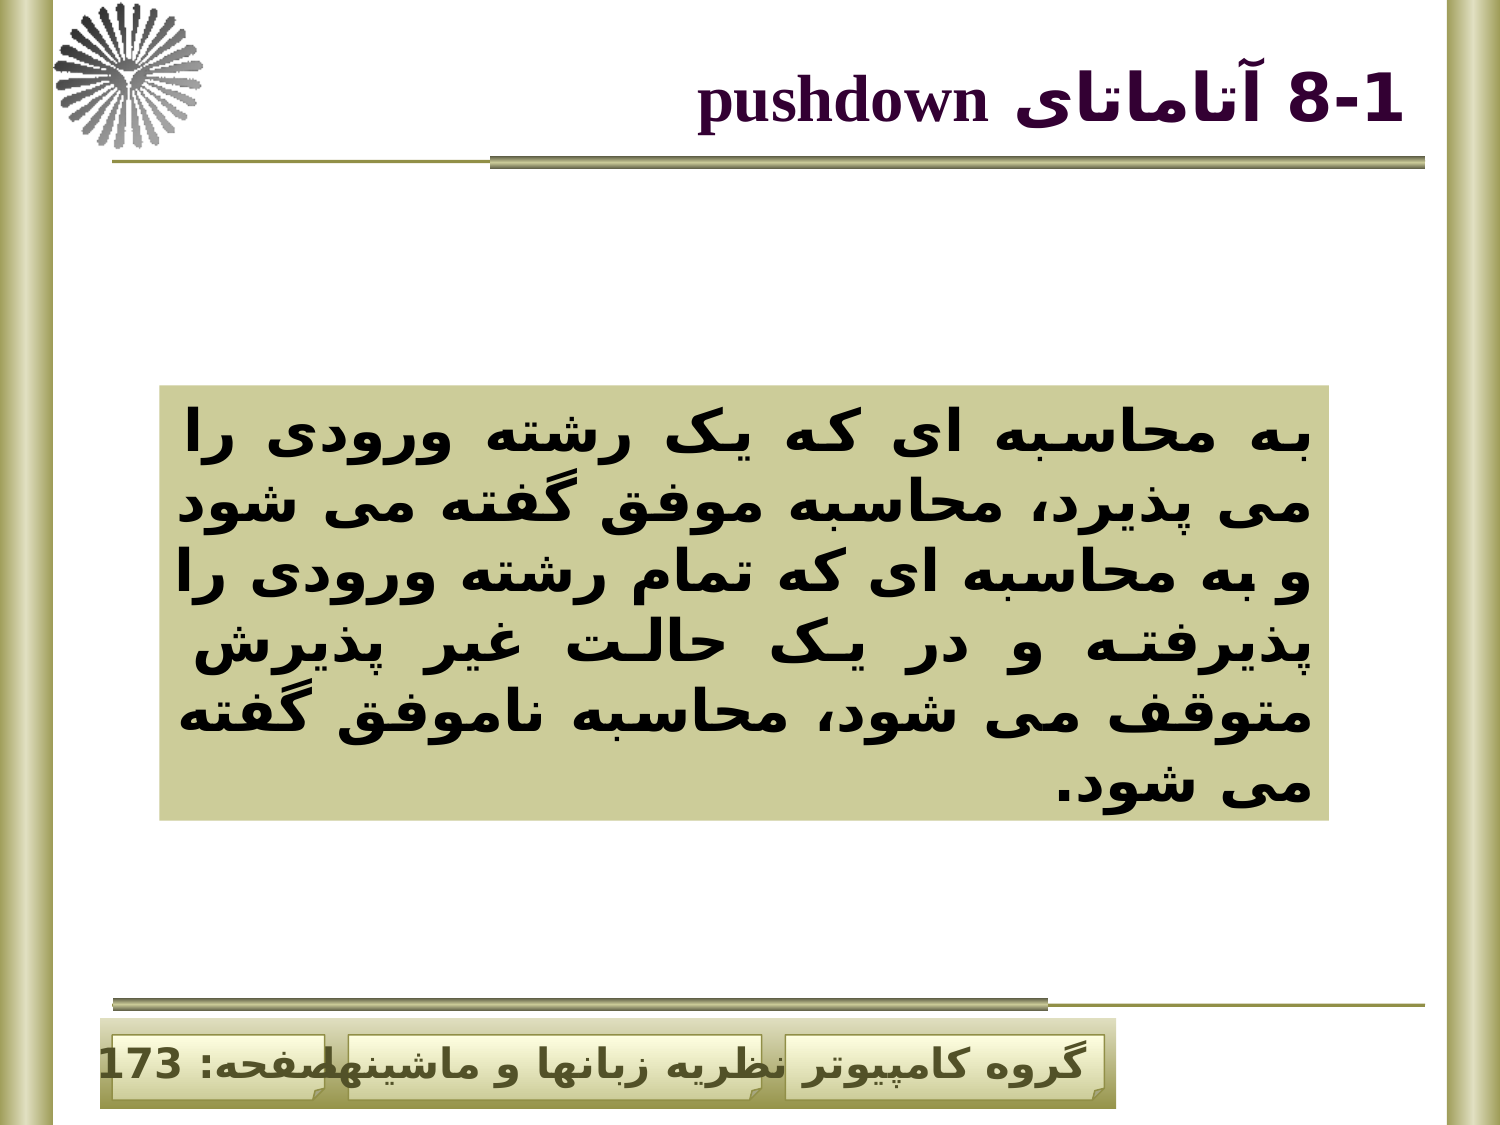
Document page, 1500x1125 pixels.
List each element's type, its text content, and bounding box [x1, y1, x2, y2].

text_box به محاسبه ای که یک رشته ورودی را می پذیرد، محاسبه موفق گفته می شود و به محاسبه ای که تمام رشته ورودی را پذیرفته و در یک حالت غیر پذیرش متوقف می شود، محاسبه ناموفق گفته می شود. [159, 385, 1329, 821]
title 8-1 آتاماتای pushdown [147, 42, 1423, 147]
